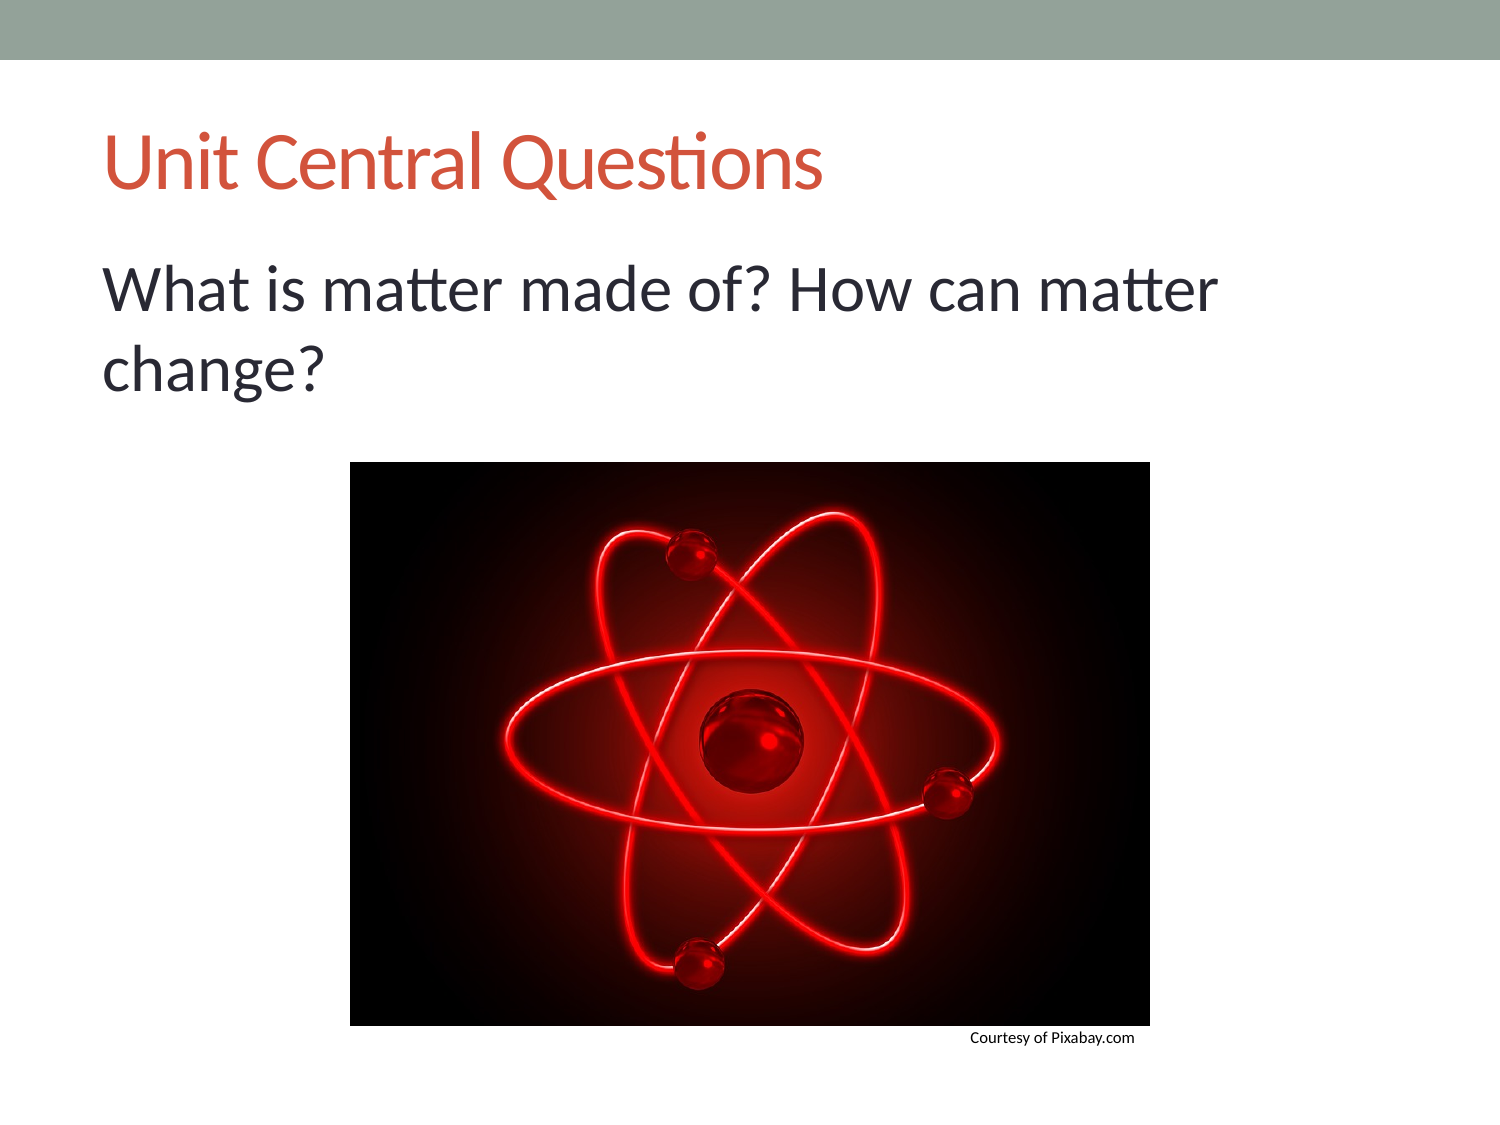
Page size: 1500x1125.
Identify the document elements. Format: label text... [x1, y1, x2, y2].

list What is matter made of? How can matter change? [87, 237, 1413, 1038]
title Unit Central Questions [87, 75, 1425, 238]
text_box Courtesy of Pixabay.com [955, 1019, 1344, 1055]
picture [350, 462, 1150, 1026]
